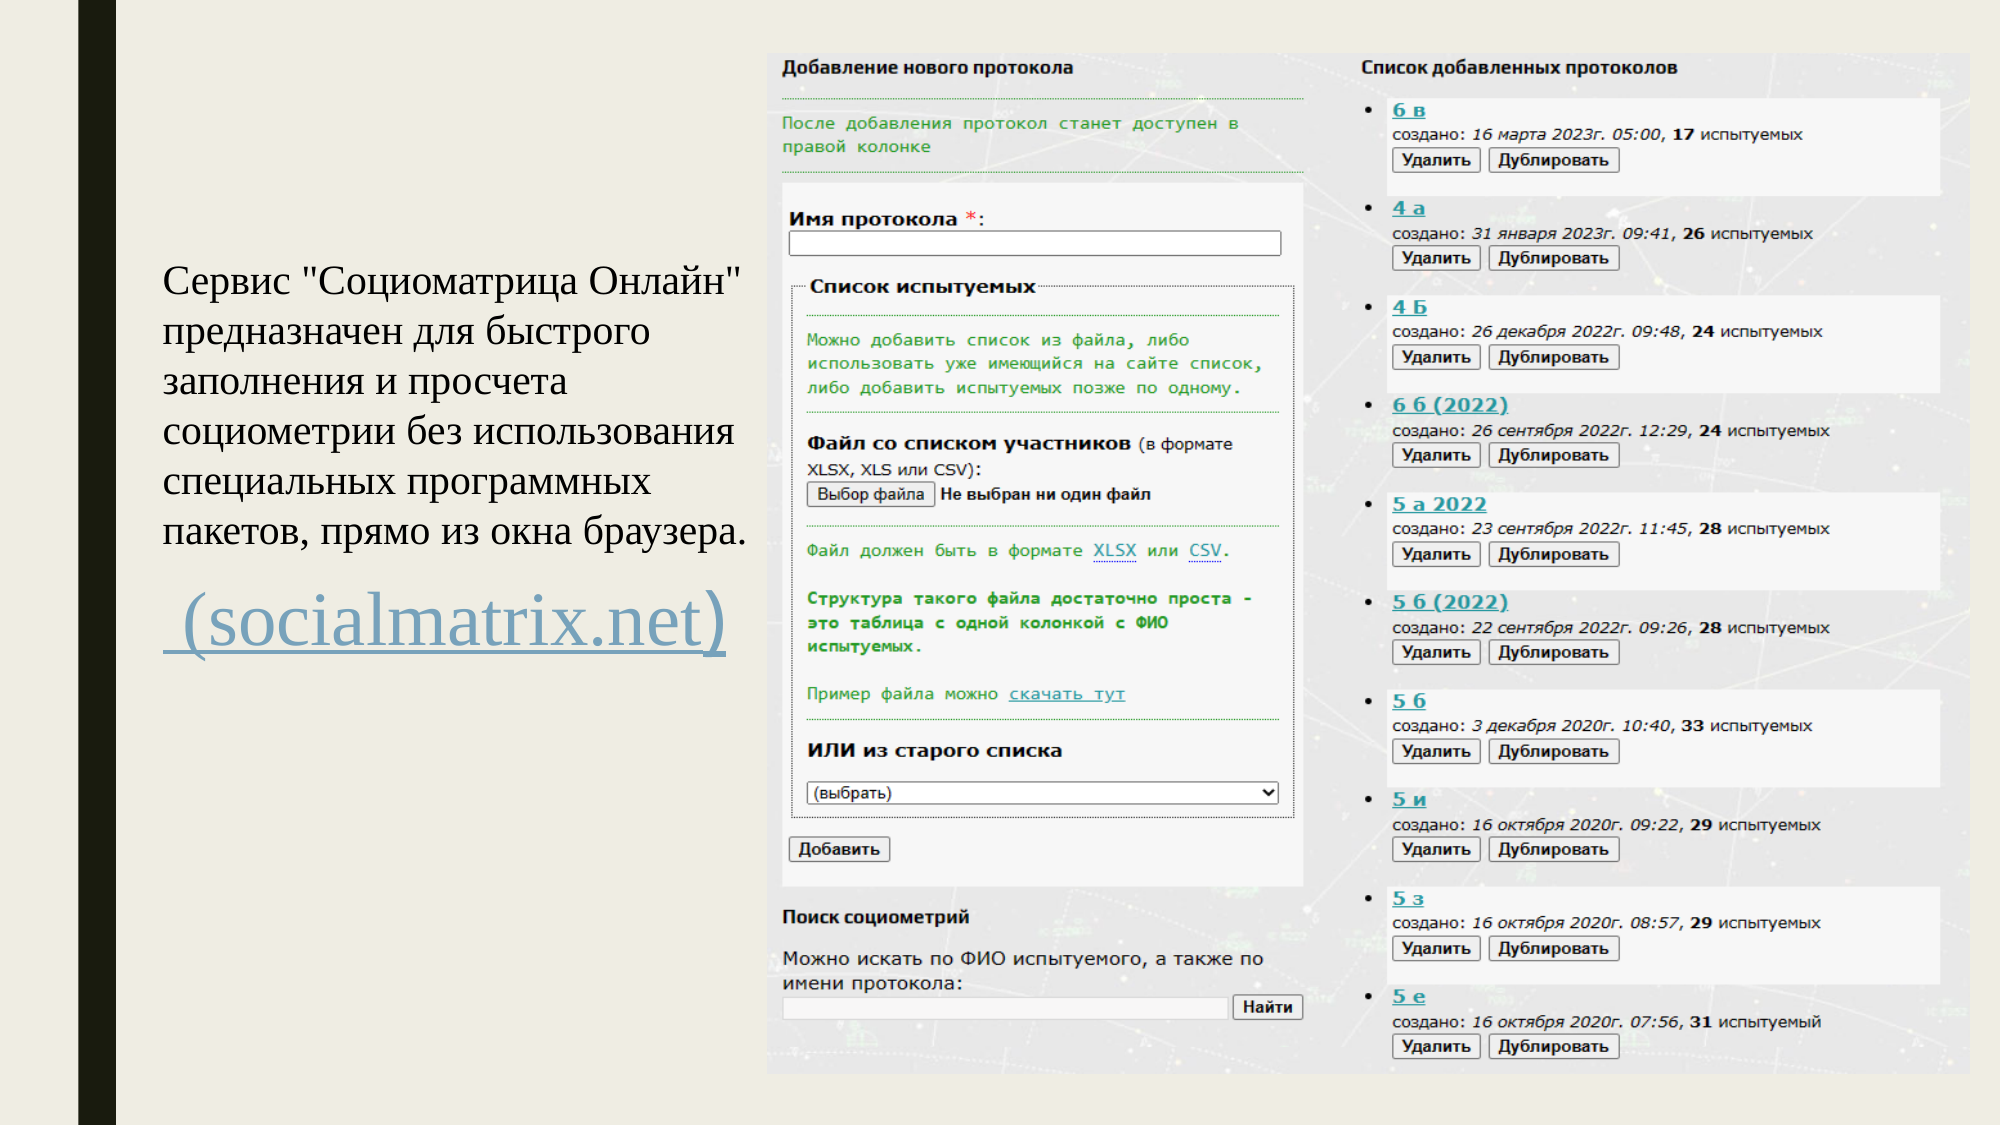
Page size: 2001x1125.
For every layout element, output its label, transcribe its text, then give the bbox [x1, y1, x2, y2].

text_box Сервис "Социоматрица Онлайн" предназначен для быстрого заполнения и просчета социометрии без использования специальных программных пакетов, прямо из окна браузера. [147, 245, 767, 561]
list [767, 52, 1970, 1074]
title (socialmatrix.net) [148, 563, 767, 797]
